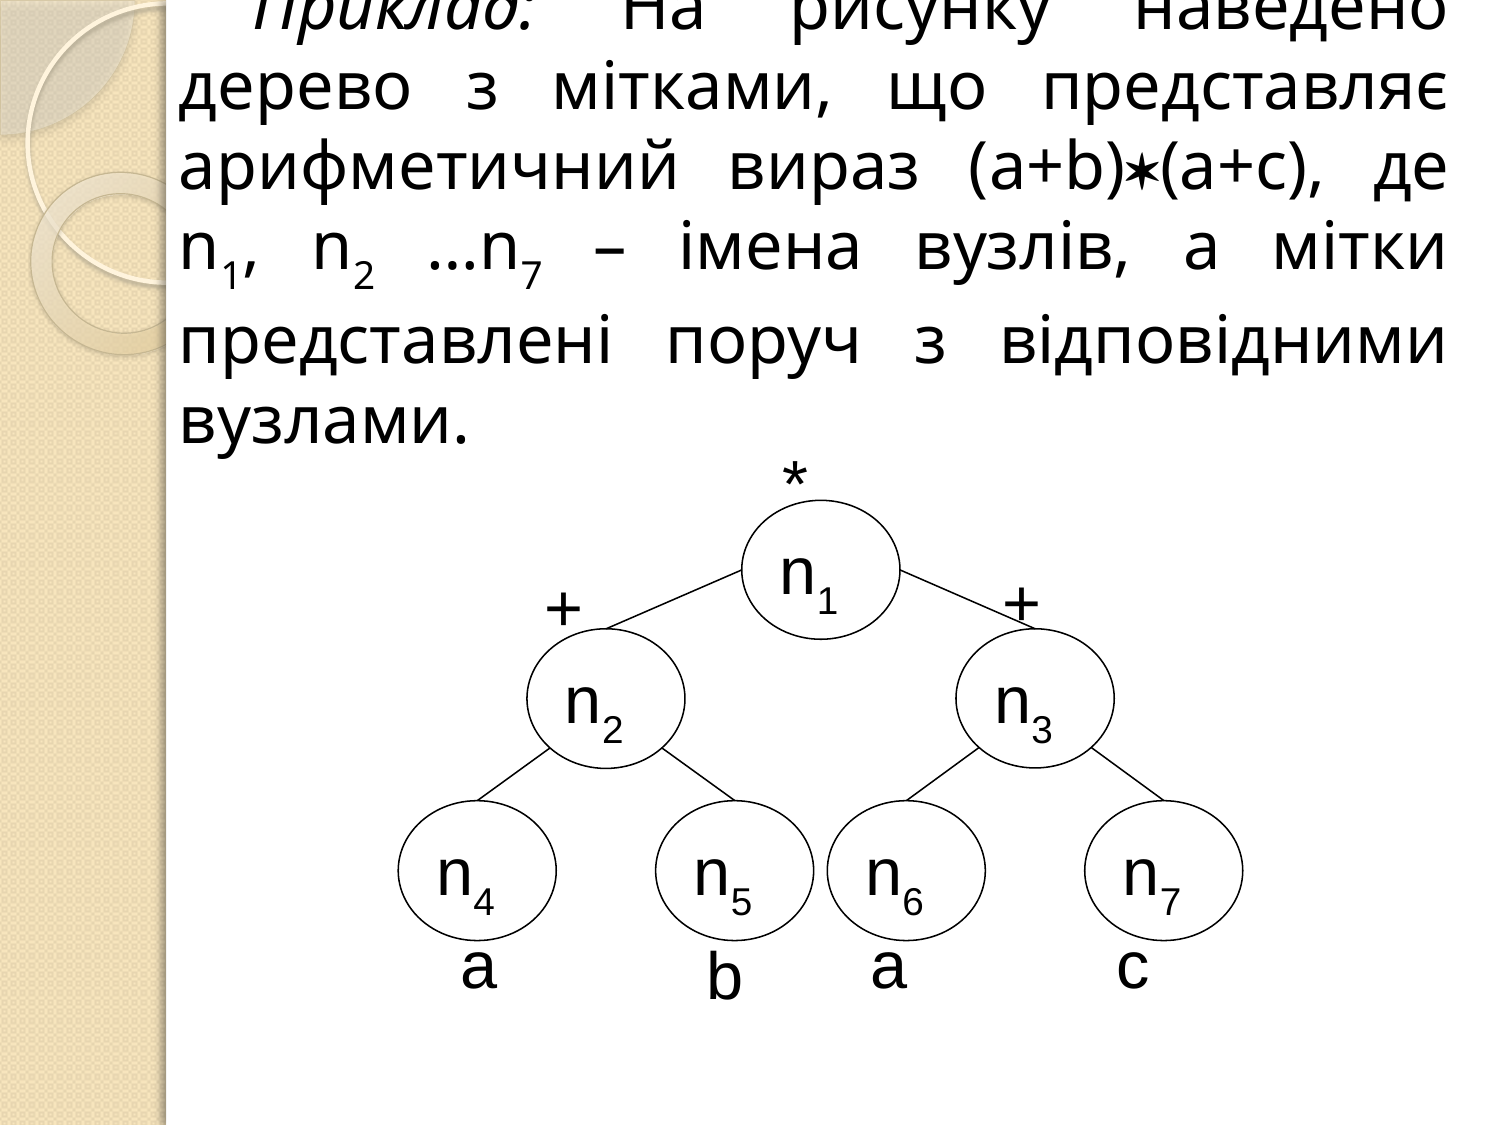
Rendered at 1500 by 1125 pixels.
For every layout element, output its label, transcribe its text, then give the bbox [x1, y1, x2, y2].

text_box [280, 433, 1312, 1055]
text_box Приклад: На рисунку наведено дерево з мітками, що представляє арифметичний вираз (a+b)(a+c), де n1, n2 …n7 – імена вузлів, а мітки представлені поруч з відповідними вузлами. [164, 0, 1465, 318]
text_box Приклад: На рисунку наведено дерево з мітками, що представляє арифметичний вираз (a+b)(a+c), де n1, n2 …n7 – імена вузлів, а мітки представлені поруч з відповідними вузлами. [164, 319, 1465, 500]
